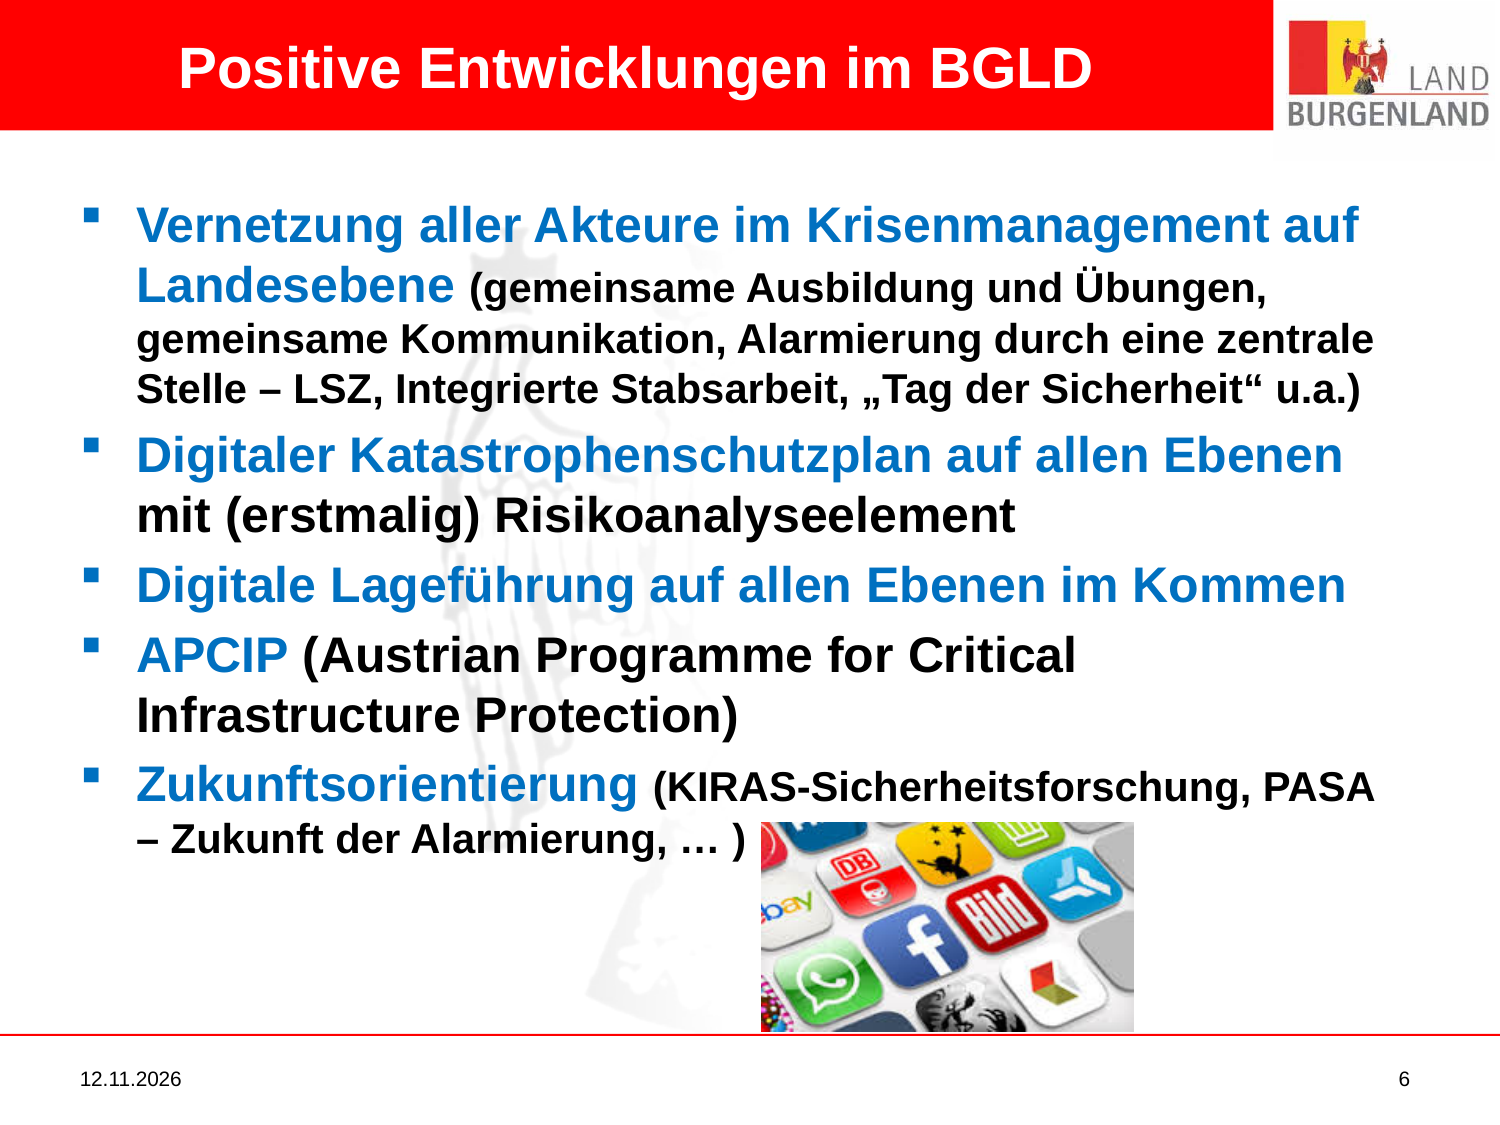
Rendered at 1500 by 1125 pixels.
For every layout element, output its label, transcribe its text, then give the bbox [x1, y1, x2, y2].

picture [851, 822, 856, 833]
picture [761, 822, 1134, 1032]
title Positive Entwicklungen im BGLD [0, 0, 1274, 131]
picture [1273, 1, 1495, 161]
picture [836, 822, 848, 826]
slide_number 6 [1074, 1061, 1425, 1094]
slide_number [64, 1061, 415, 1094]
list Vernetzung aller Akteure im Krisenmanagement auf Landesebene (gemeinsame Ausbildung und Übungen, gemeinsame Kommunikation, Alarmierung durch eine zentrale Stelle – LSZ, Integrierte Stabsarbeit, „Tag der Sicherheit“ u.a.) Digitaler Katastrophenschutzplan auf allen Ebenen mit (erstmalig) Risikoanalyseelement Digitale Lageführung auf allen Ebenen im Kommen APCIP (Austrian Programme for Critical Infrastructure Protection) Zukunftsorientierung (KIRAS-Sicherheitsforschung, PASA – Zukunft der Alarmierung, … ) [64, 184, 1415, 986]
